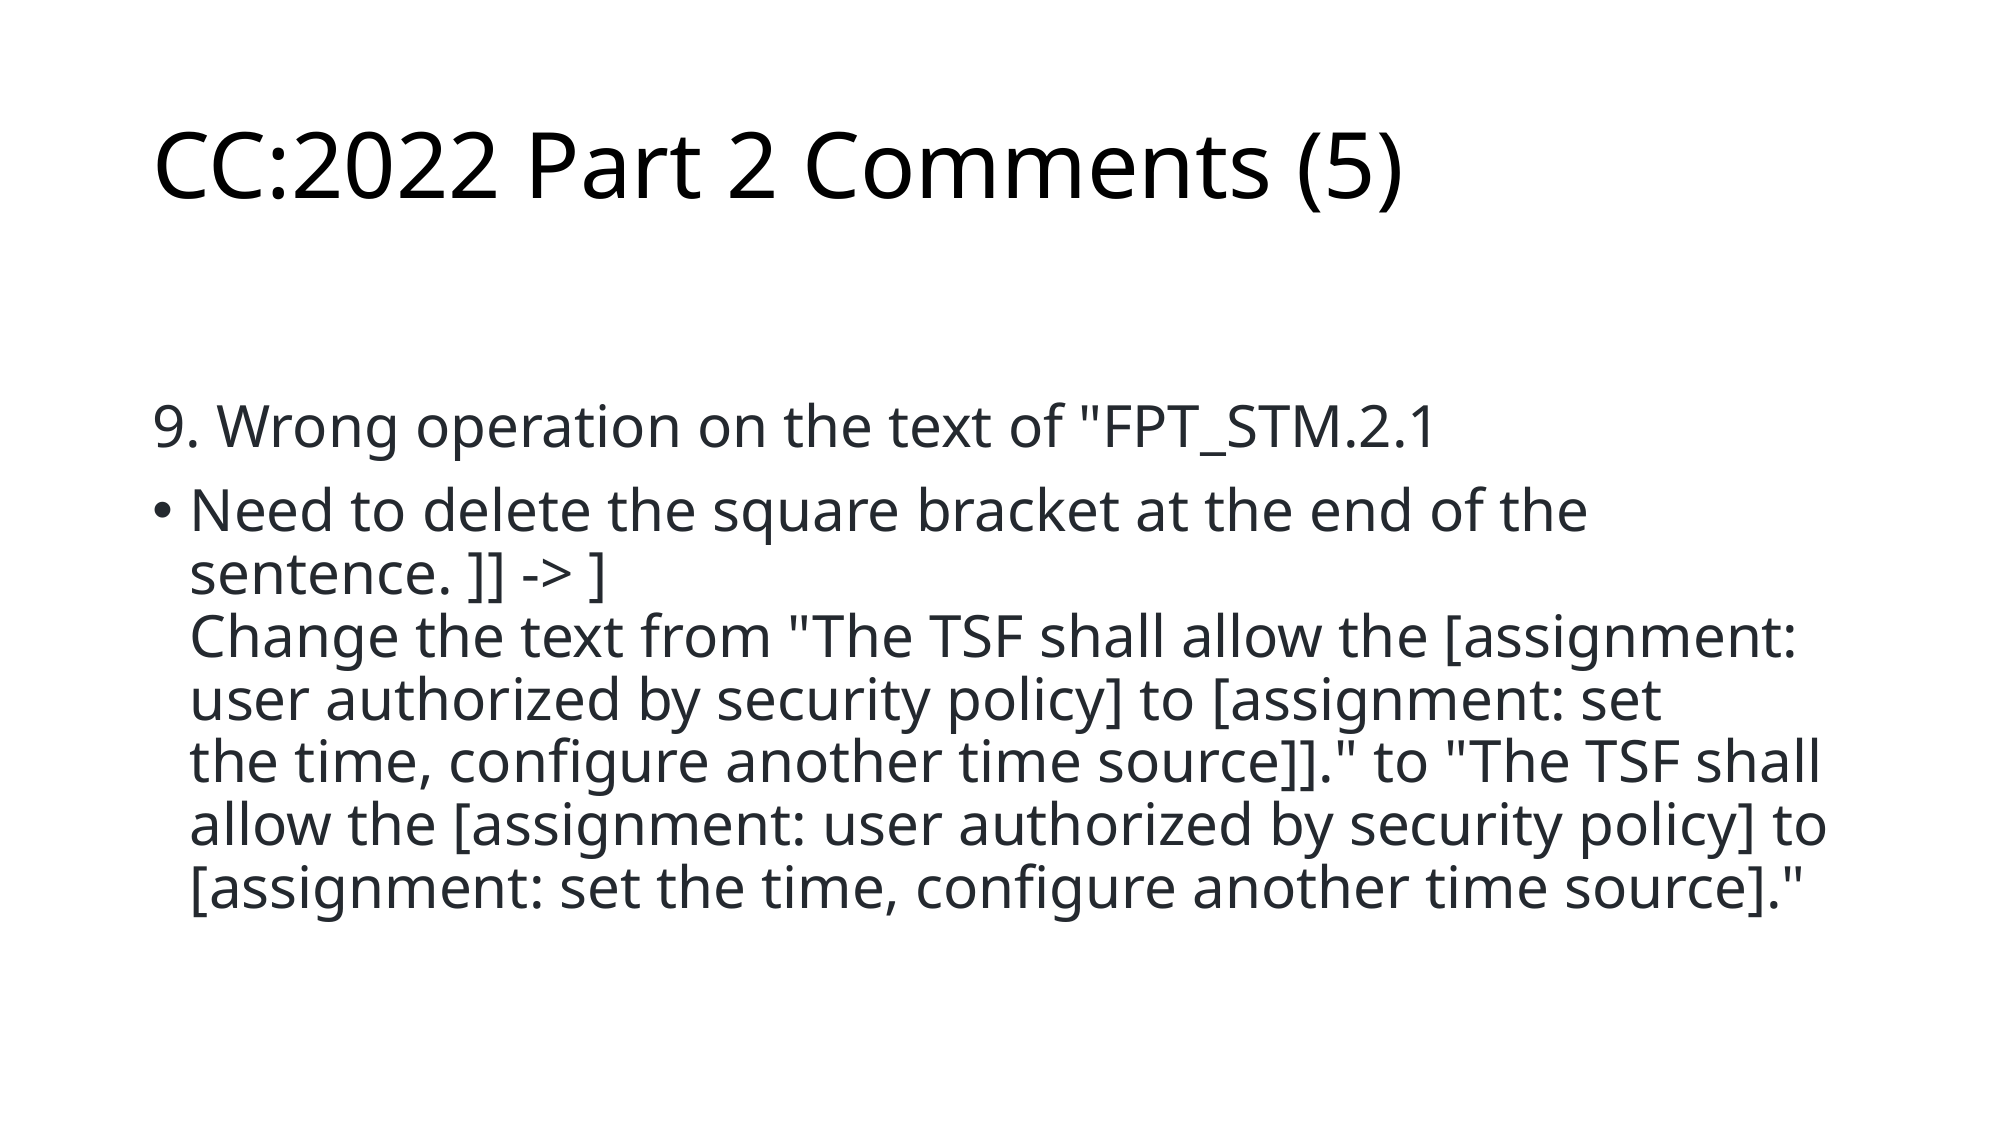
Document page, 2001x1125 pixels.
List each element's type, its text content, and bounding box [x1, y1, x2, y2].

title CC:2022 Part 2 Comments (5) [137, 59, 1863, 278]
list 9. Wrong operation on the text of "FPT_STM.2.1 Need to delete the square bracket at the end of the sentence. ]] -> ] Change the text from "The TSF shall allow the [assignment: user authorized by security policy] to [assignment: set the time, configure another time source]]." to "The TSF shall allow the [assignment: user authorized by security policy] to [assignment: set the time, configure another time source]." [137, 299, 1863, 1014]
